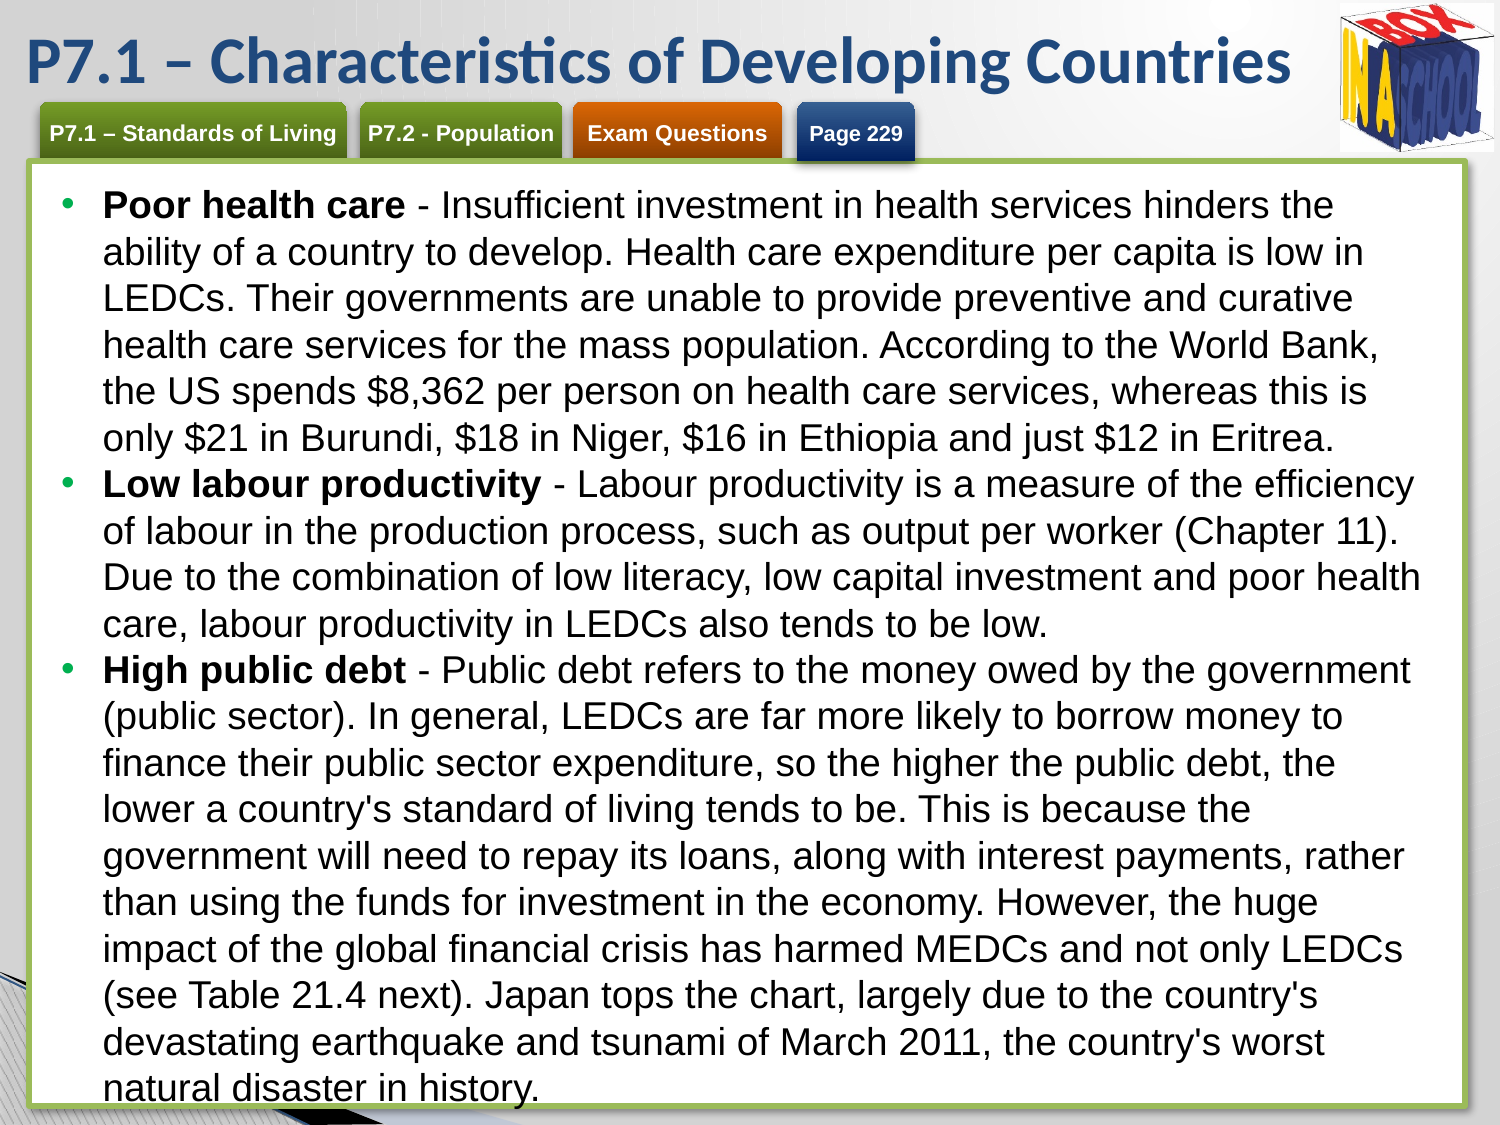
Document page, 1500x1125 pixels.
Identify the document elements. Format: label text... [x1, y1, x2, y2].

picture [1340, 3, 1495, 152]
title P7.1 – Characteristics of Developing Countries [11, 11, 1465, 102]
text_box Poor health care - Insufficient investment in health services hinders the ability of a country to develop. Health care expenditure per capita is low in LEDCs. Their governments are unable to provide preventive and curative health care services for the mass population. According to the World Bank, the US spends $8,362 per person on health care services, whereas this is only $21 in Burundi, $18 in Niger, $16 in Ethiopia and just $12 in Eritrea. Low labour productivity - Labour productivity is a measure of the efficiency of labour in the production process, such as output per worker (Chapter 11). Due to the combination of low literacy, low capital investment and poor health care, labour productivity in LEDCs also tends to be low. High public debt - Public debt refers to the money owed by the government (public sector). In general, LEDCs are far more likely to borrow money to finance their public sector expenditure, so the higher the public debt, the lower a country's standard of living tends to be. This is because the government will need to repay its loans, along with interest payments, rather than using the funds for investment in the economy. However, the huge impact of the global financial crisis has harmed MEDCs and not only LEDCs (see Table 21.4 next). Japan tops the chart, largely due to the country's devastating earthquake and tsunami of March 2011, the country's worst natural disaster in history. [43, 172, 1447, 1117]
text_box Page 229 [797, 101, 916, 162]
picture [287, 1117, 303, 1125]
